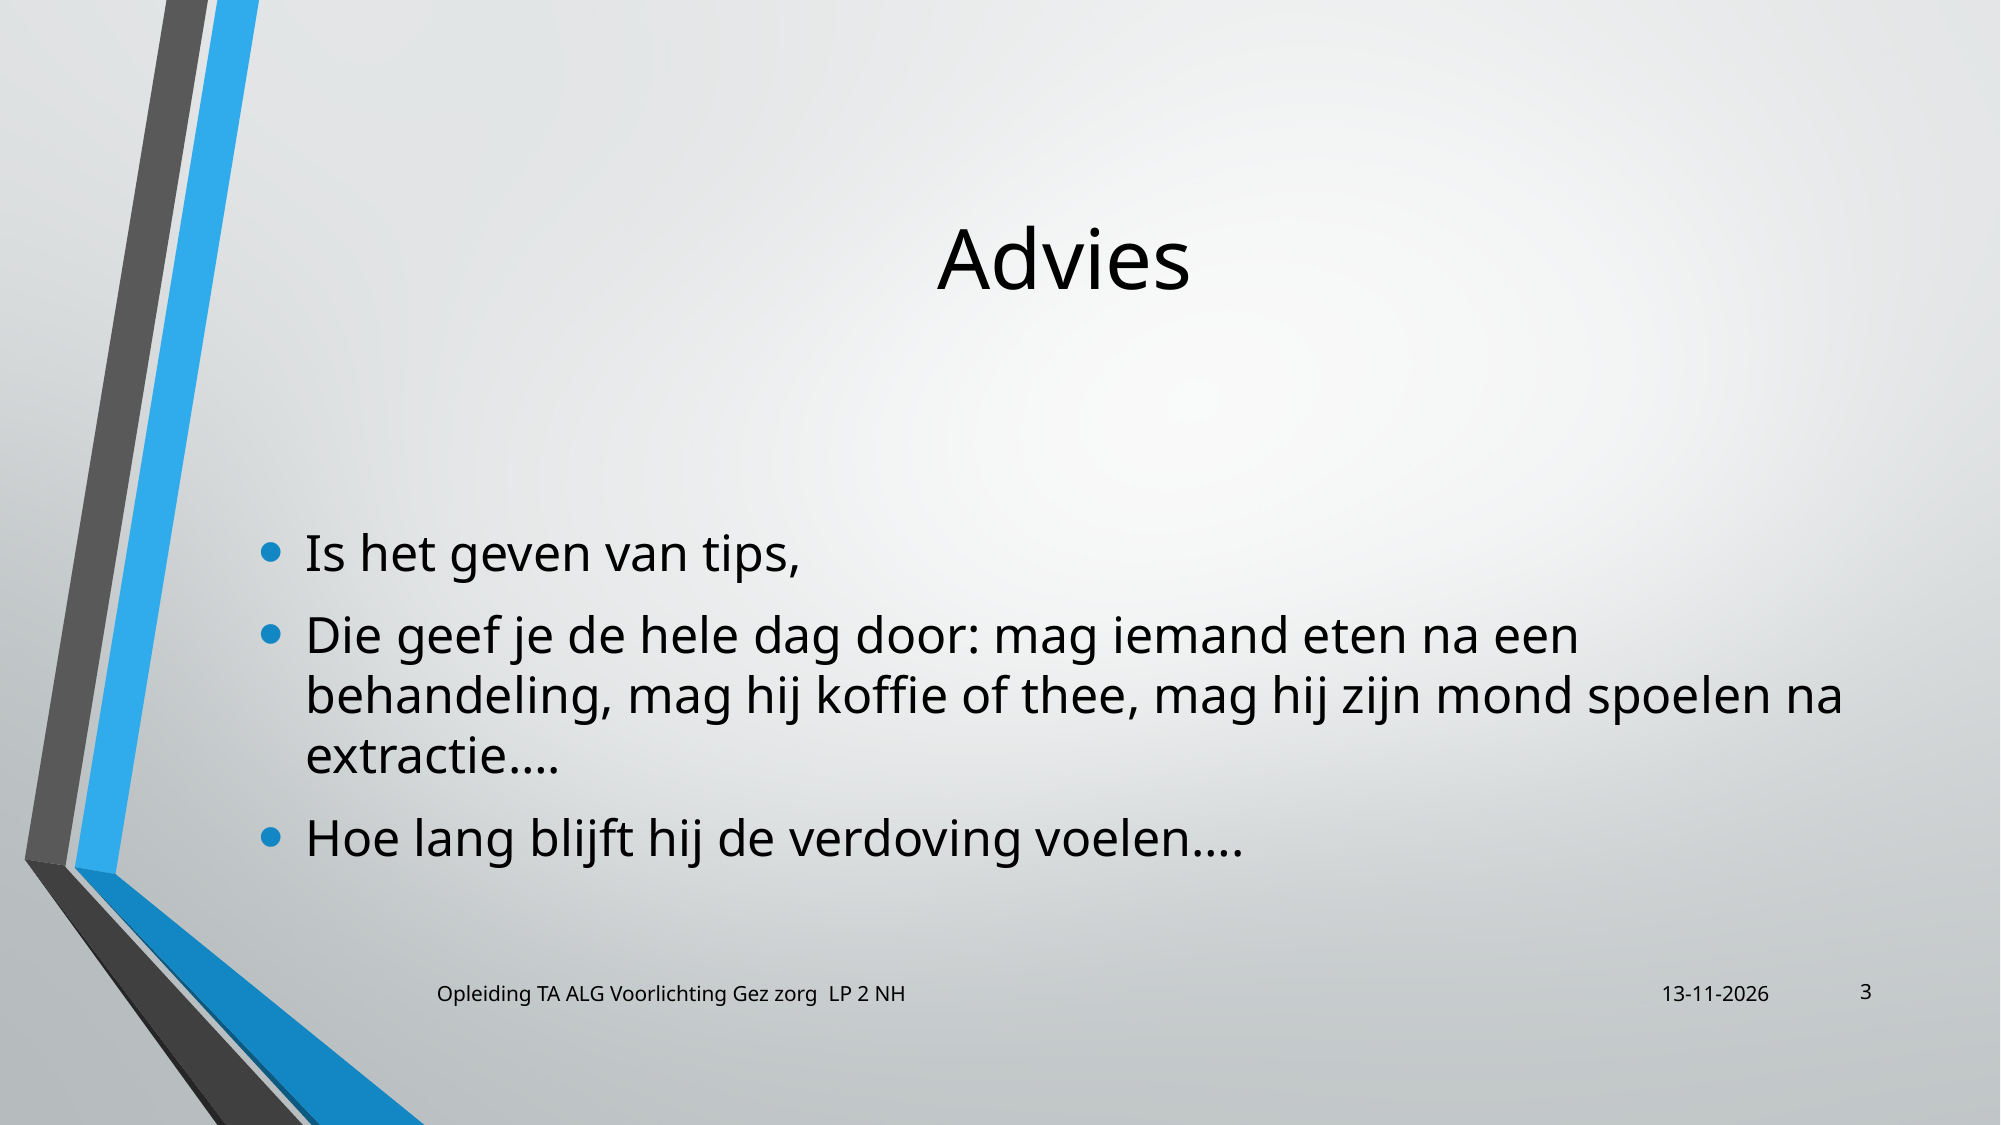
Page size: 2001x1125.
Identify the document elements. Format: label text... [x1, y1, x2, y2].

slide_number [1596, 965, 1784, 1025]
footer Opleiding TA ALG Voorlichting Gez zorg LP 2 NH [421, 965, 1584, 1025]
slide_number 3 [1796, 962, 1887, 1023]
list Is het geven van tips, Die geef je de hele dag door: mag iemand eten na een behandeling, mag hij koffie of thee, mag hij zijn mond spoelen na extractie…. Hoe lang blijft hij de verdoving voelen…. [243, 437, 1887, 950]
title Advies [243, 112, 1887, 400]
